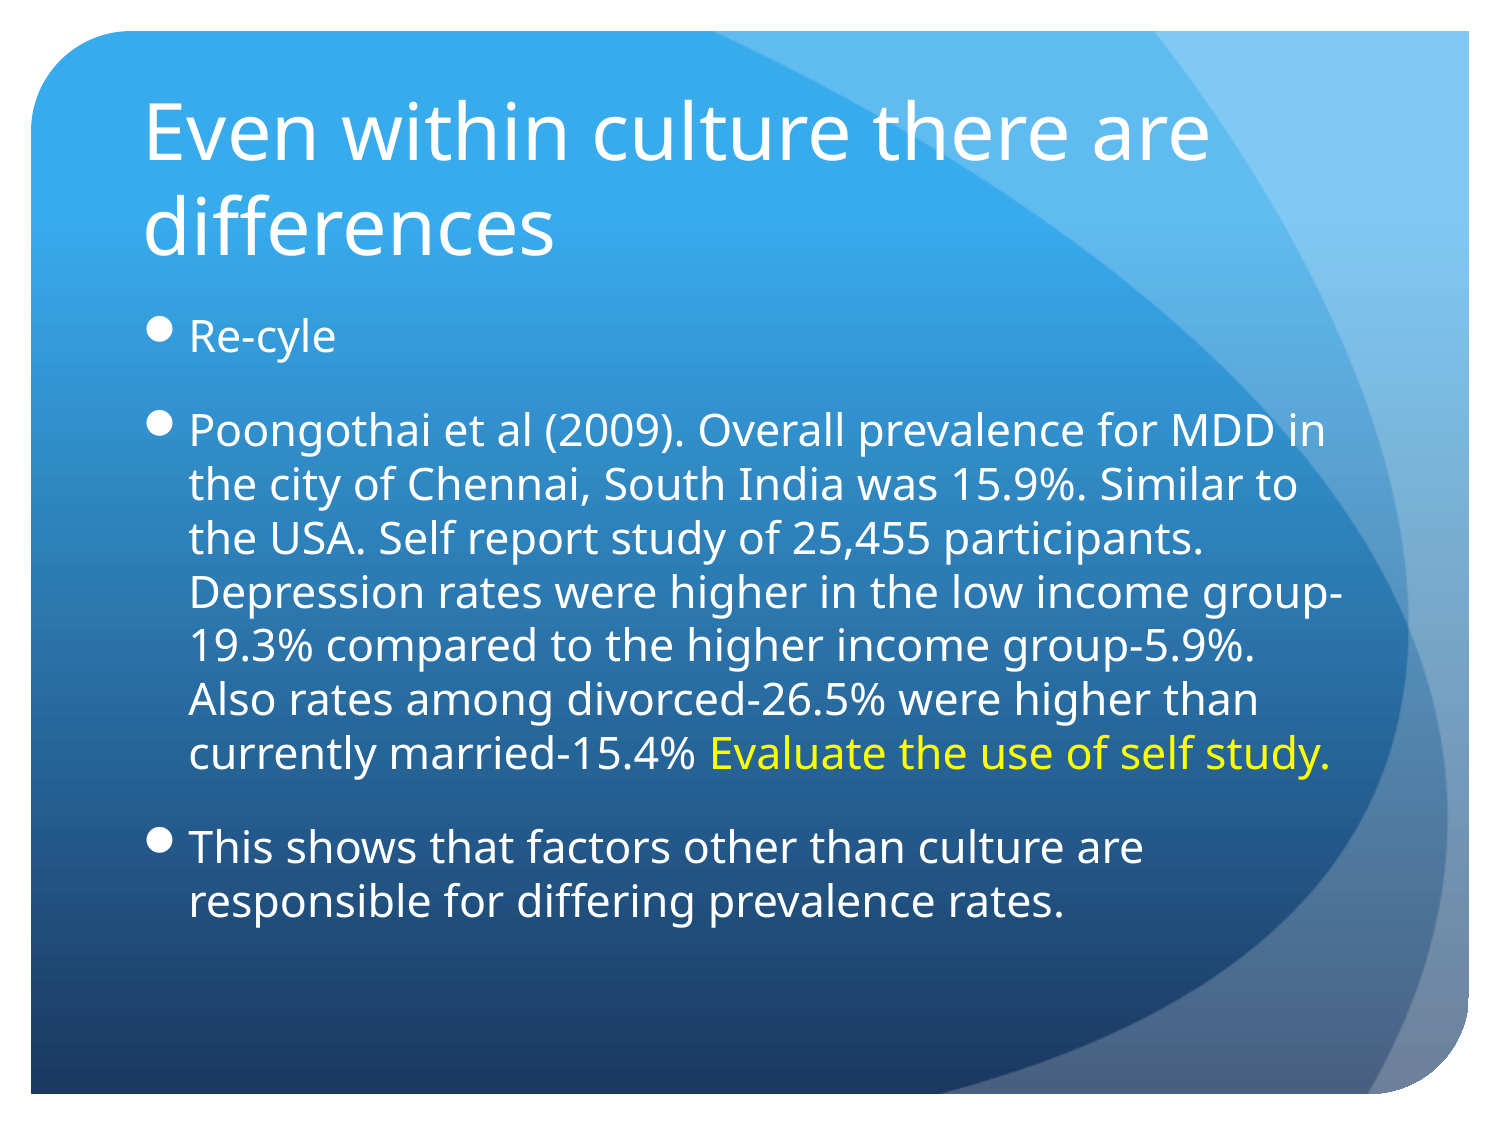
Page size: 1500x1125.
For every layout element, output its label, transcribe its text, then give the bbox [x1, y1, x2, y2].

title Even within culture there are differences [127, 62, 1372, 279]
picture [24, 30, 1473, 1094]
list Re-cyle Poongothai et al (2009). Overall prevalence for MDD in the city of Chennai, South India was 15.9%. Similar to the USA. Self report study of 25,455 participants. Depression rates were higher in the low income group-19.3% compared to the higher income group-5.9%. Also rates among divorced-26.5% were higher than currently married-15.4% Evaluate the use of self study. This shows that factors other than culture are responsible for differing prevalence rates. [127, 299, 1372, 991]
